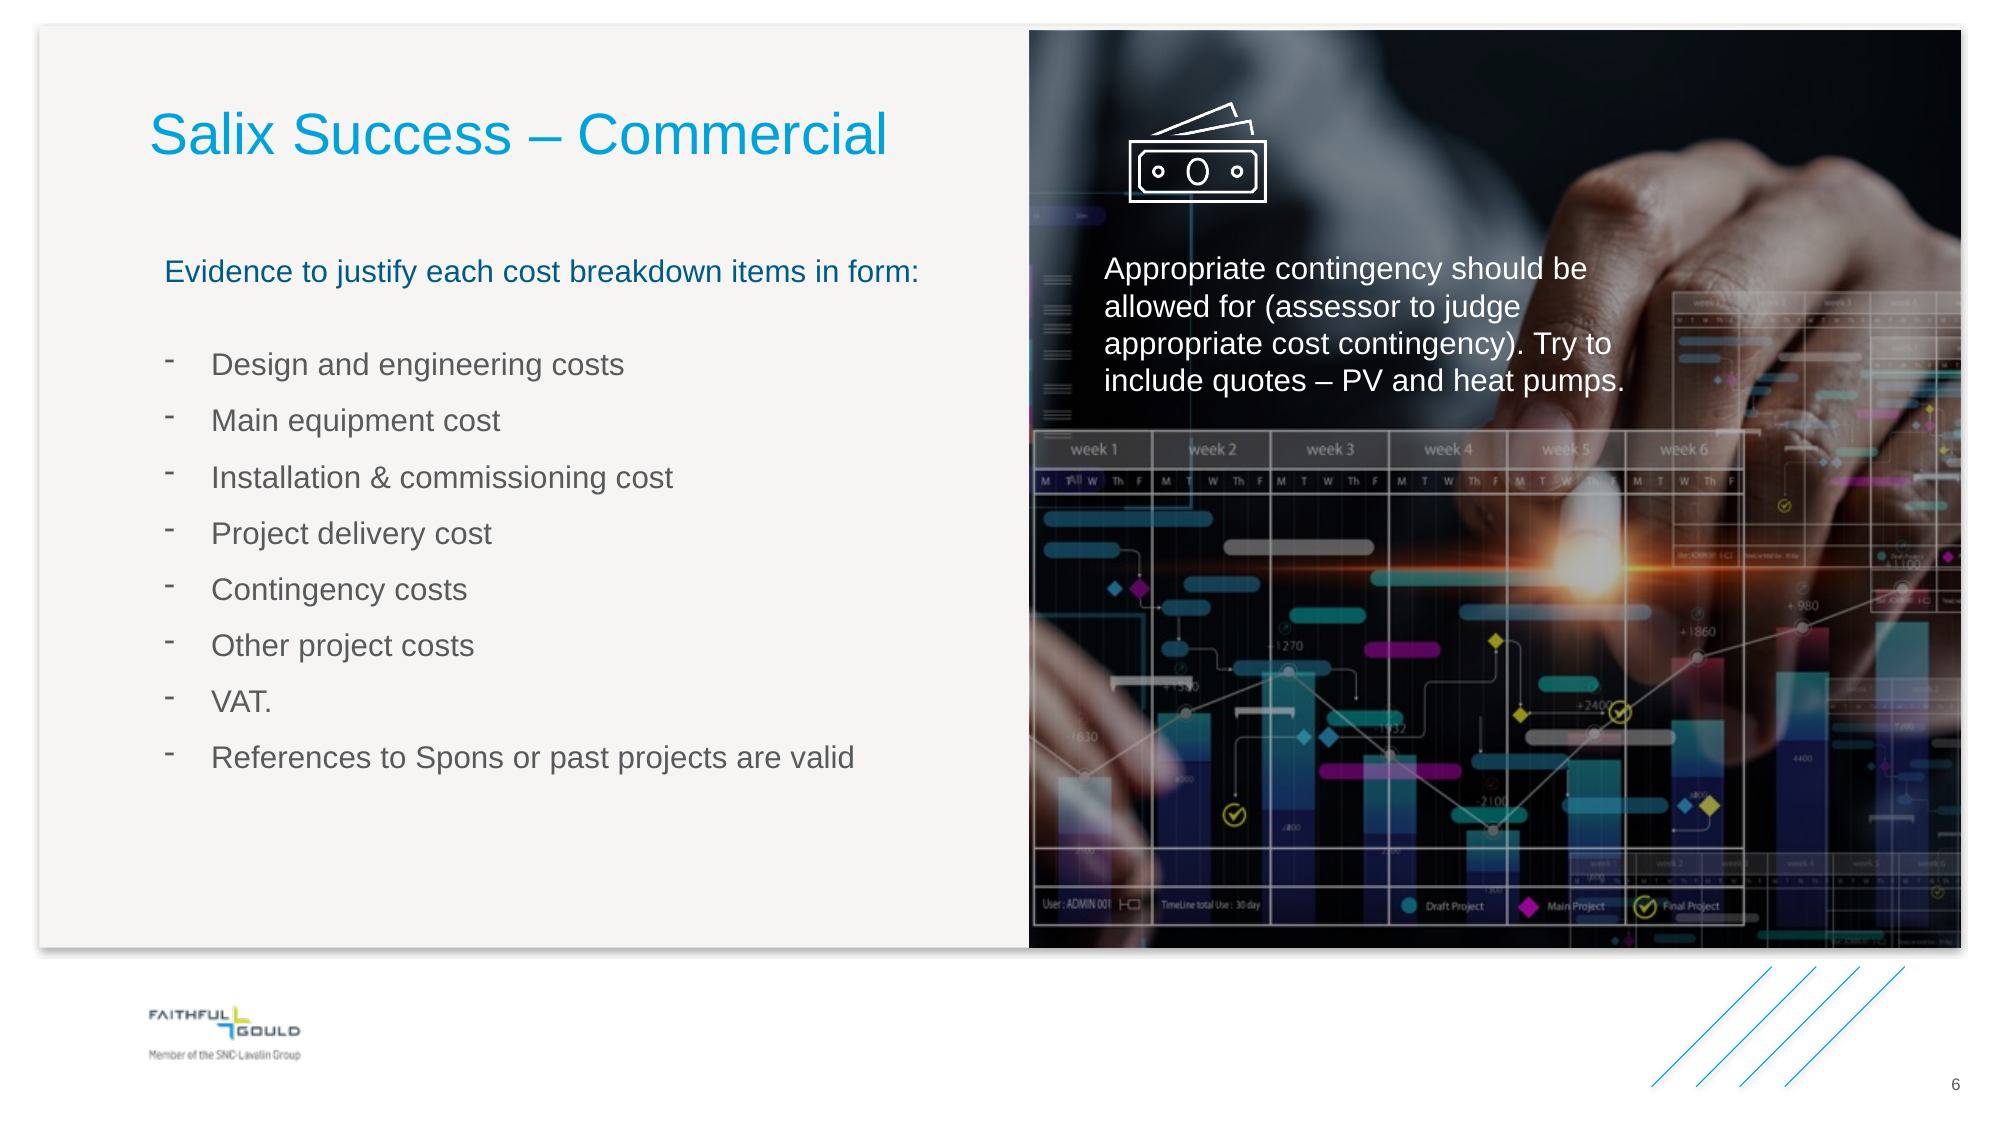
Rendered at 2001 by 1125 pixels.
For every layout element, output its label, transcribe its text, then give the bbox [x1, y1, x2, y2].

picture [1029, 30, 1961, 948]
picture [1739, 966, 1861, 1088]
slide_number 6 [1882, 1063, 1961, 1095]
picture [1651, 966, 1773, 1088]
picture [1784, 966, 1906, 1088]
title Salix Success – Commercial [149, 60, 1024, 212]
text_box Evidence to justify each cost breakdown items in form: Design and engineering costs Main equipment cost Installation & commissioning cost Project delivery cost Contingency costs Other project costs VAT. References to Spons or past projects are valid [149, 243, 1024, 839]
picture [140, 978, 315, 1074]
